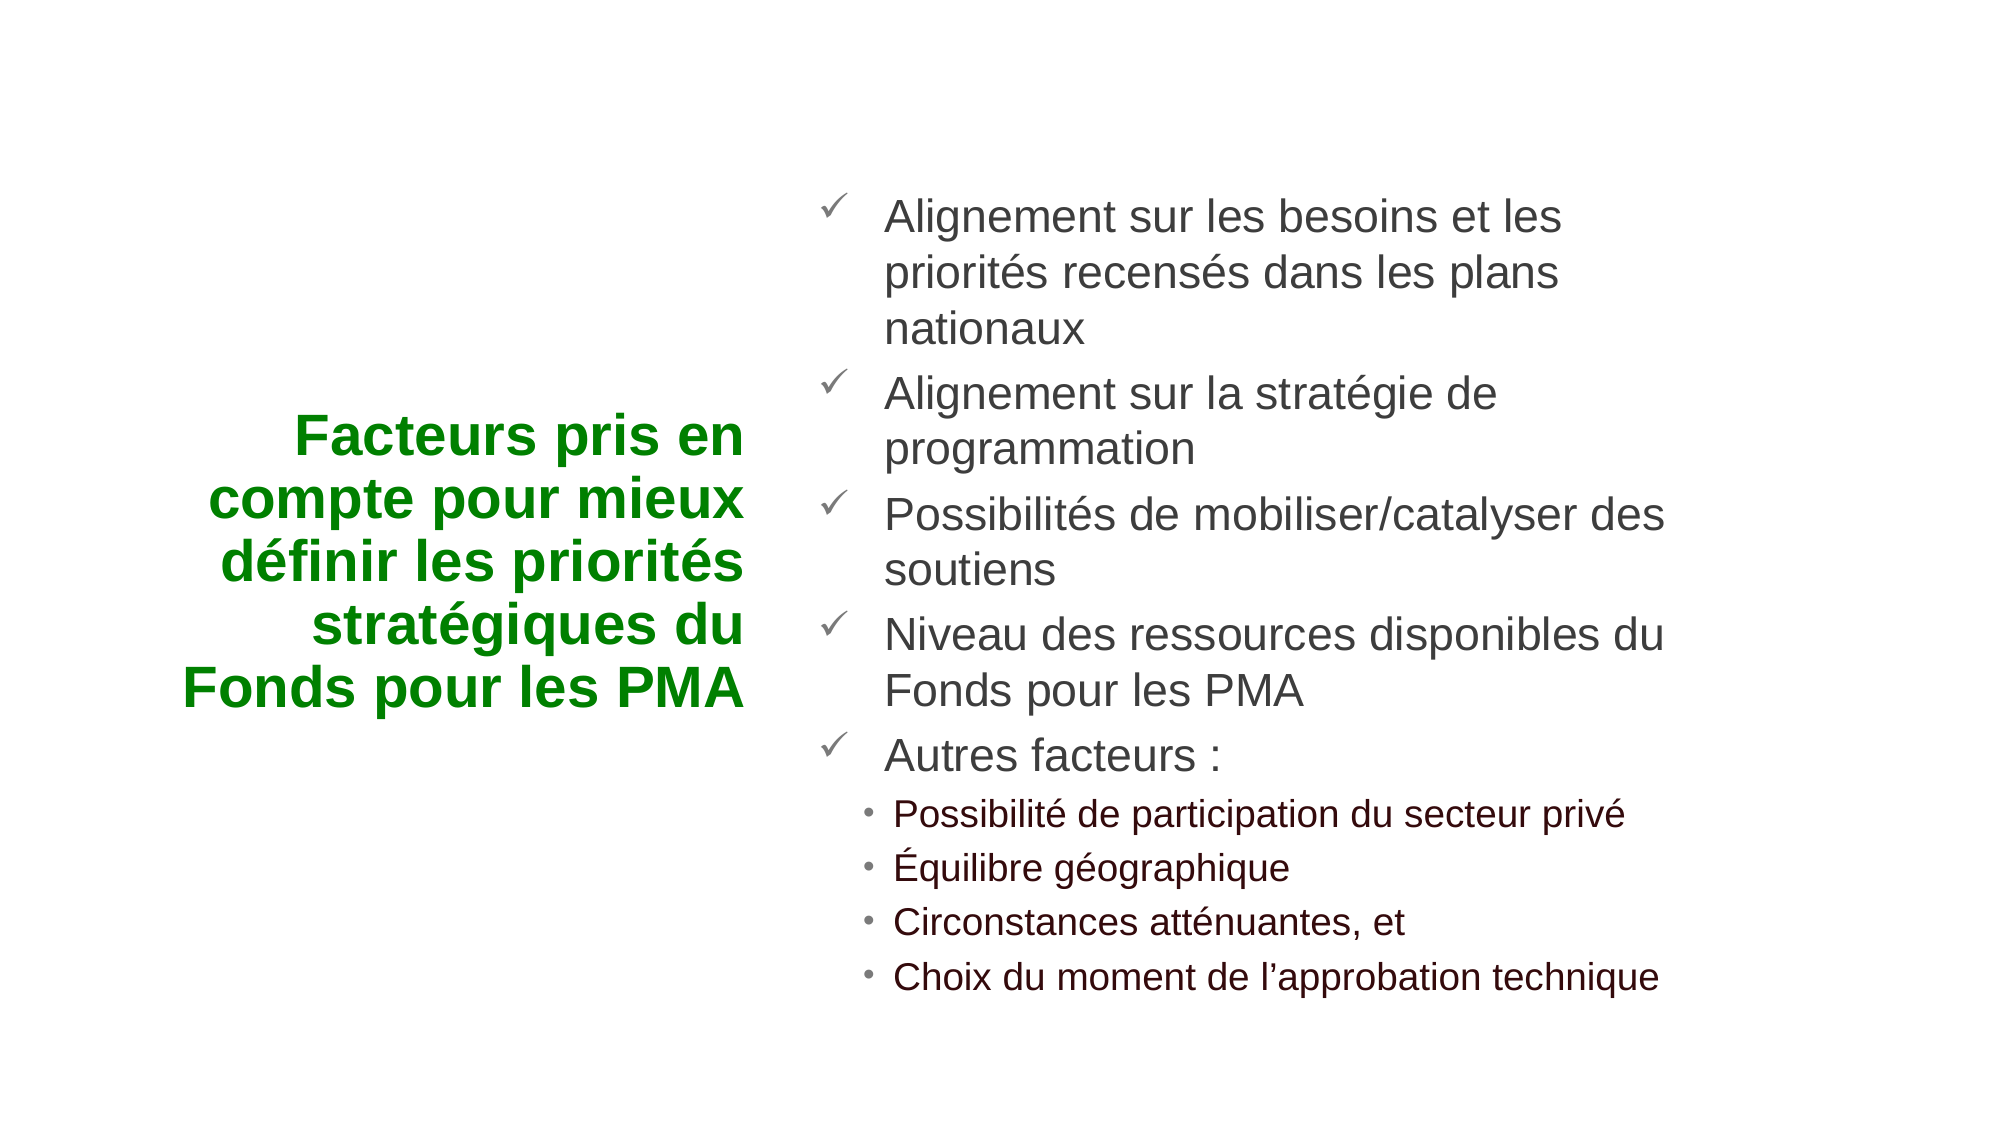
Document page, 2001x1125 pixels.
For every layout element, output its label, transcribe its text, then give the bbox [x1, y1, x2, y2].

title Facteurs pris en compte pour mieux définir les priorités stratégiques du Fonds pour les PMA [158, 174, 761, 951]
text_box Alignement sur les besoins et les priorités recensés dans les plans nationaux Alignement sur la stratégie de programmation Possibilités de mobiliser/catalyser des soutiens Niveau des ressources disponibles du Fonds pour les PMA Autres facteurs : Possibilité de participation du secteur privé Équilibre géographique Circonstances atténuantes, et Choix du moment de l’approbation technique [803, 174, 1733, 1010]
